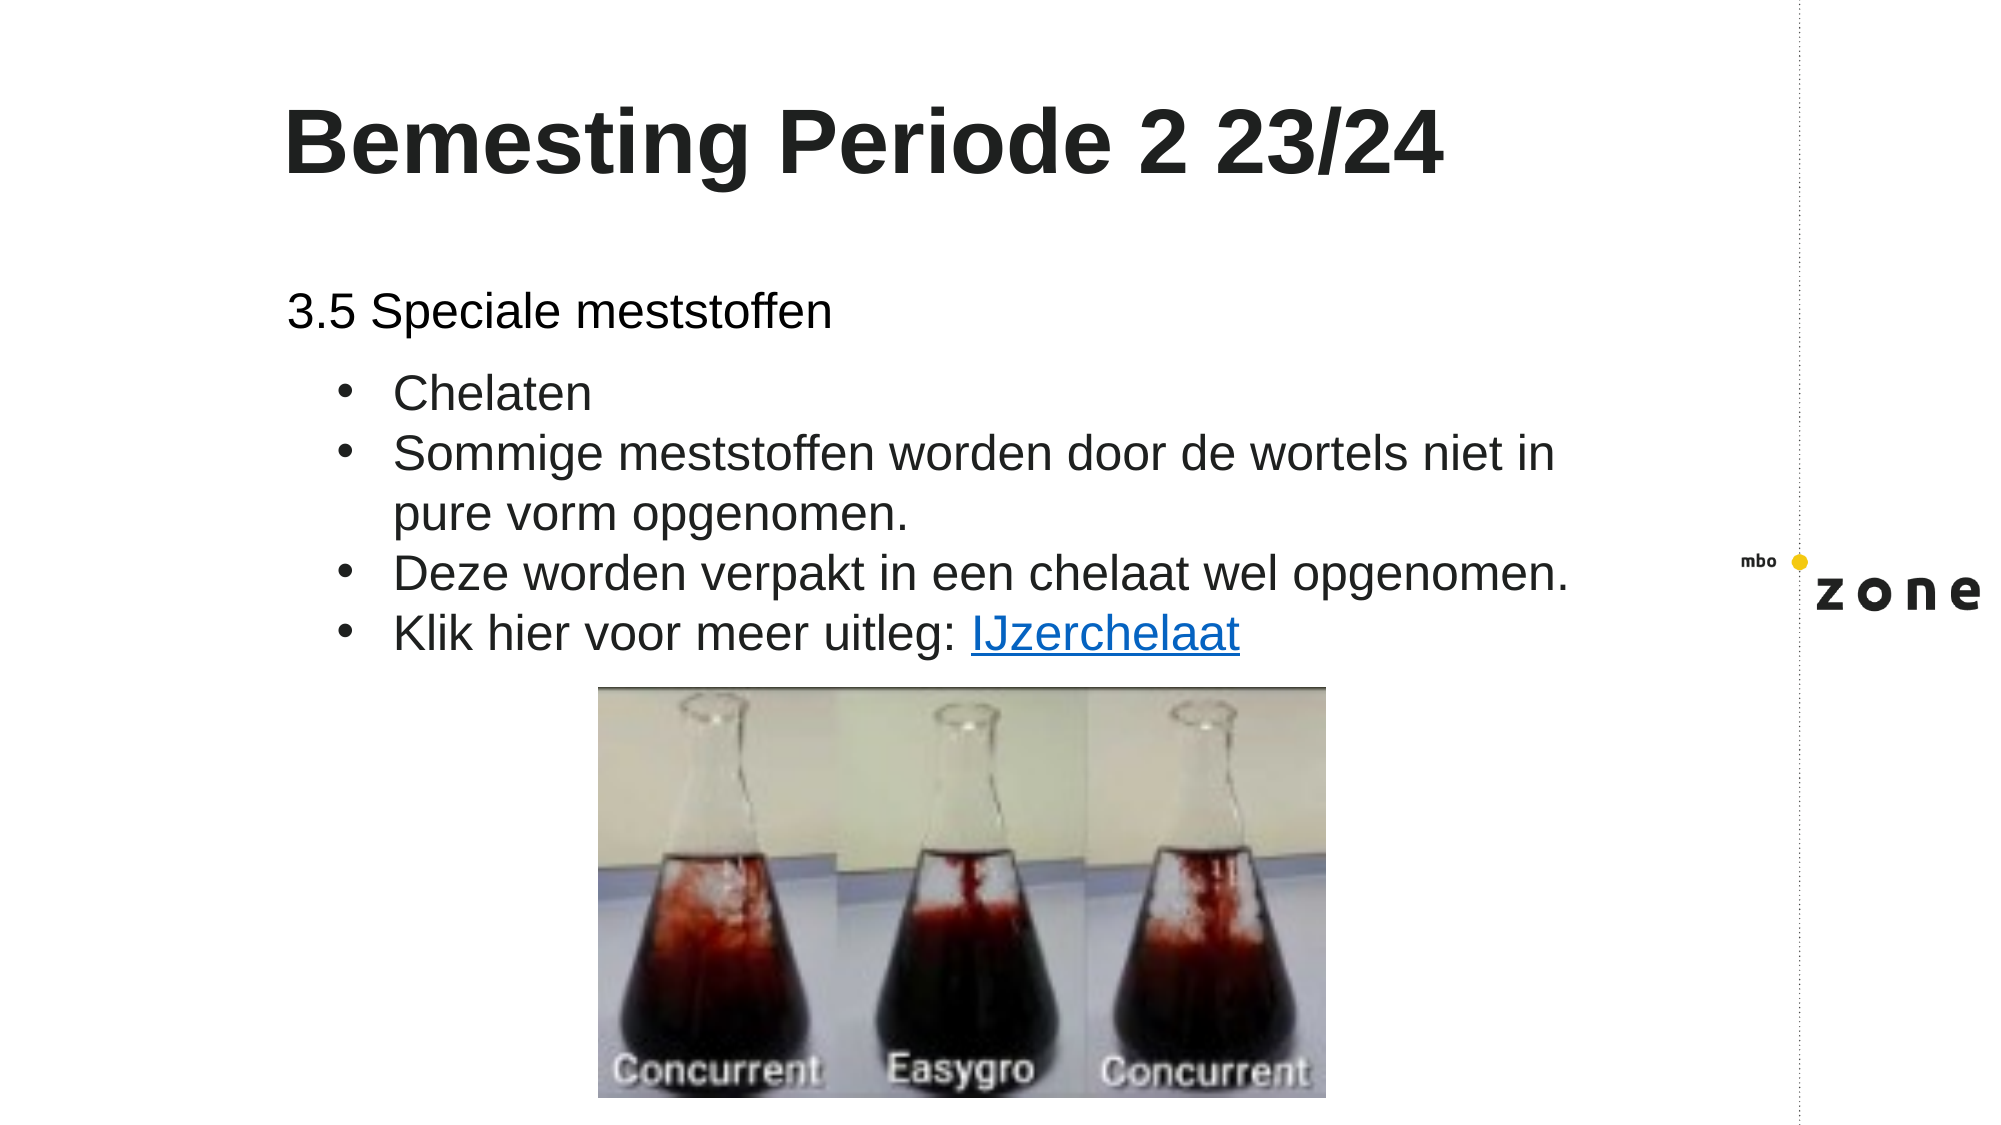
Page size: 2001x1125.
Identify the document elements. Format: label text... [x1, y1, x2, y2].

text_box 3.5 Speciale meststoffen [272, 271, 1830, 347]
picture [1596, 0, 2001, 1125]
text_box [597, 686, 1326, 1099]
title Bemesting Periode 2 23/24 [124, 94, 1607, 272]
list Chelaten Sommige meststoffen worden door de wortels niet in pure vorm opgenomen. Deze worden verpakt in een chelaat wel opgenomen. Klik hier voor meer uitleg: IJzerchelaat [336, 359, 1607, 1074]
